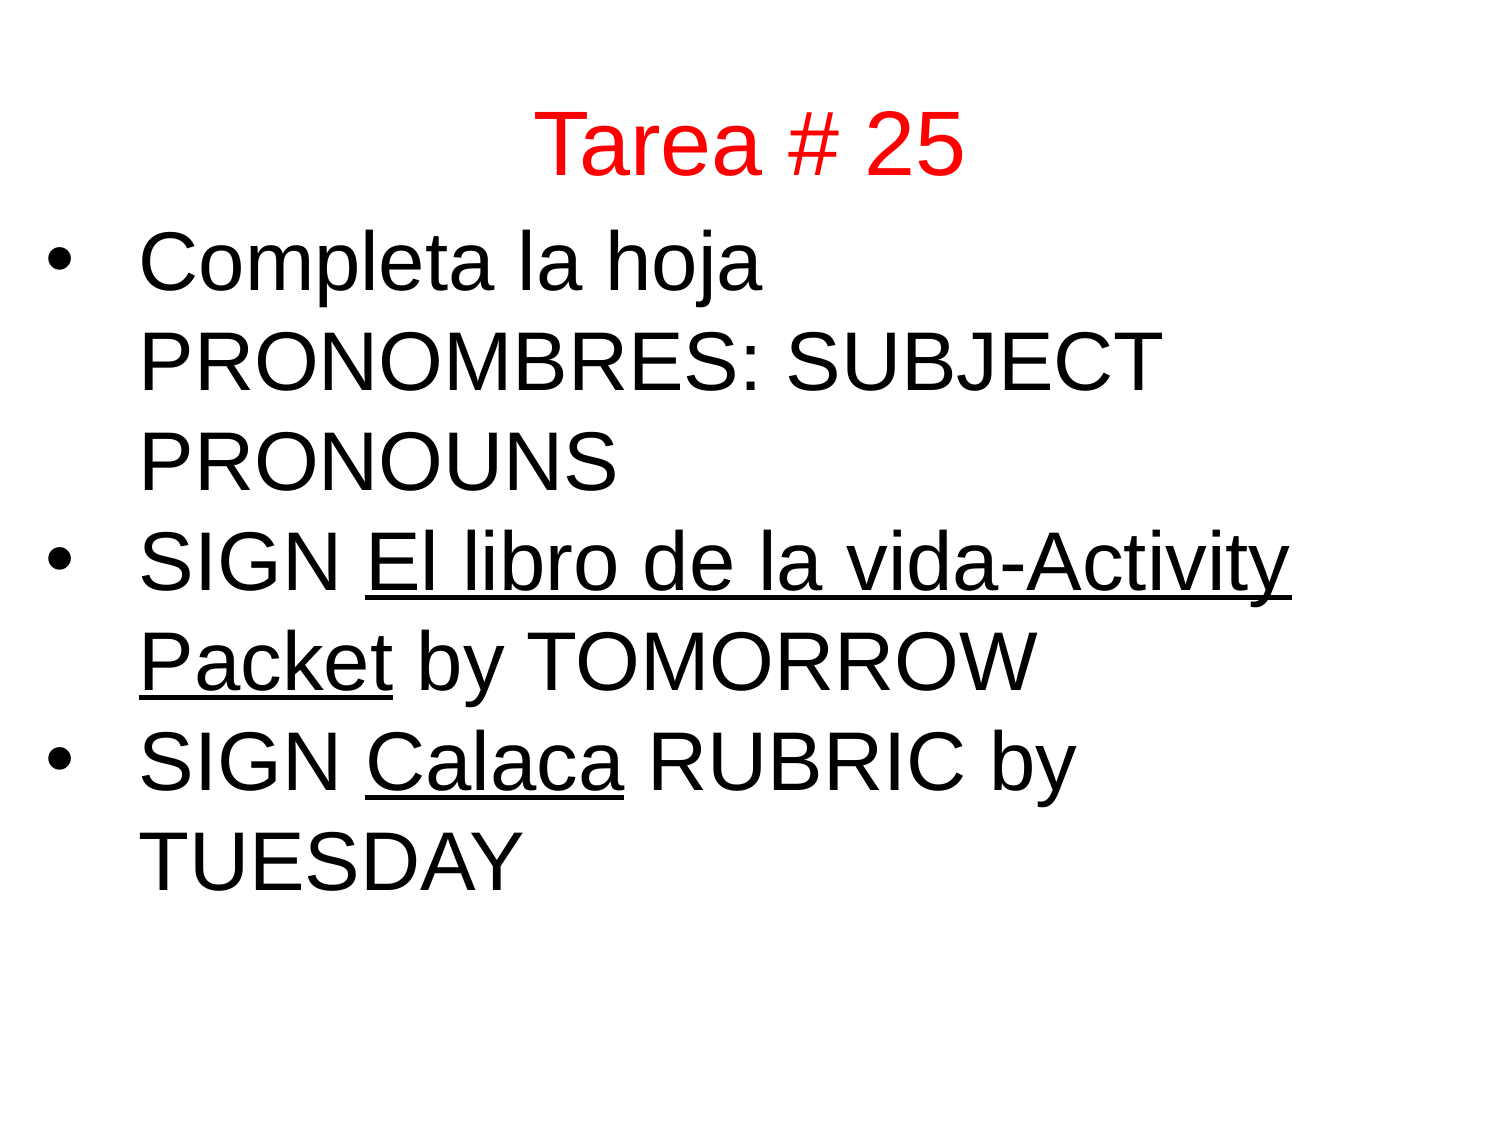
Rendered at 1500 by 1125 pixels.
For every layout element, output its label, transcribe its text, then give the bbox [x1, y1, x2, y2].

text_box Completa la hoja PRONOMBRES: SUBJECT PRONOUNS SIGN El libro de la vida-Activity Packet by TOMORROW SIGN Calaca RUBRIC by TUESDAY [37, 200, 1377, 915]
title Tarea # 25 [74, 44, 1426, 234]
